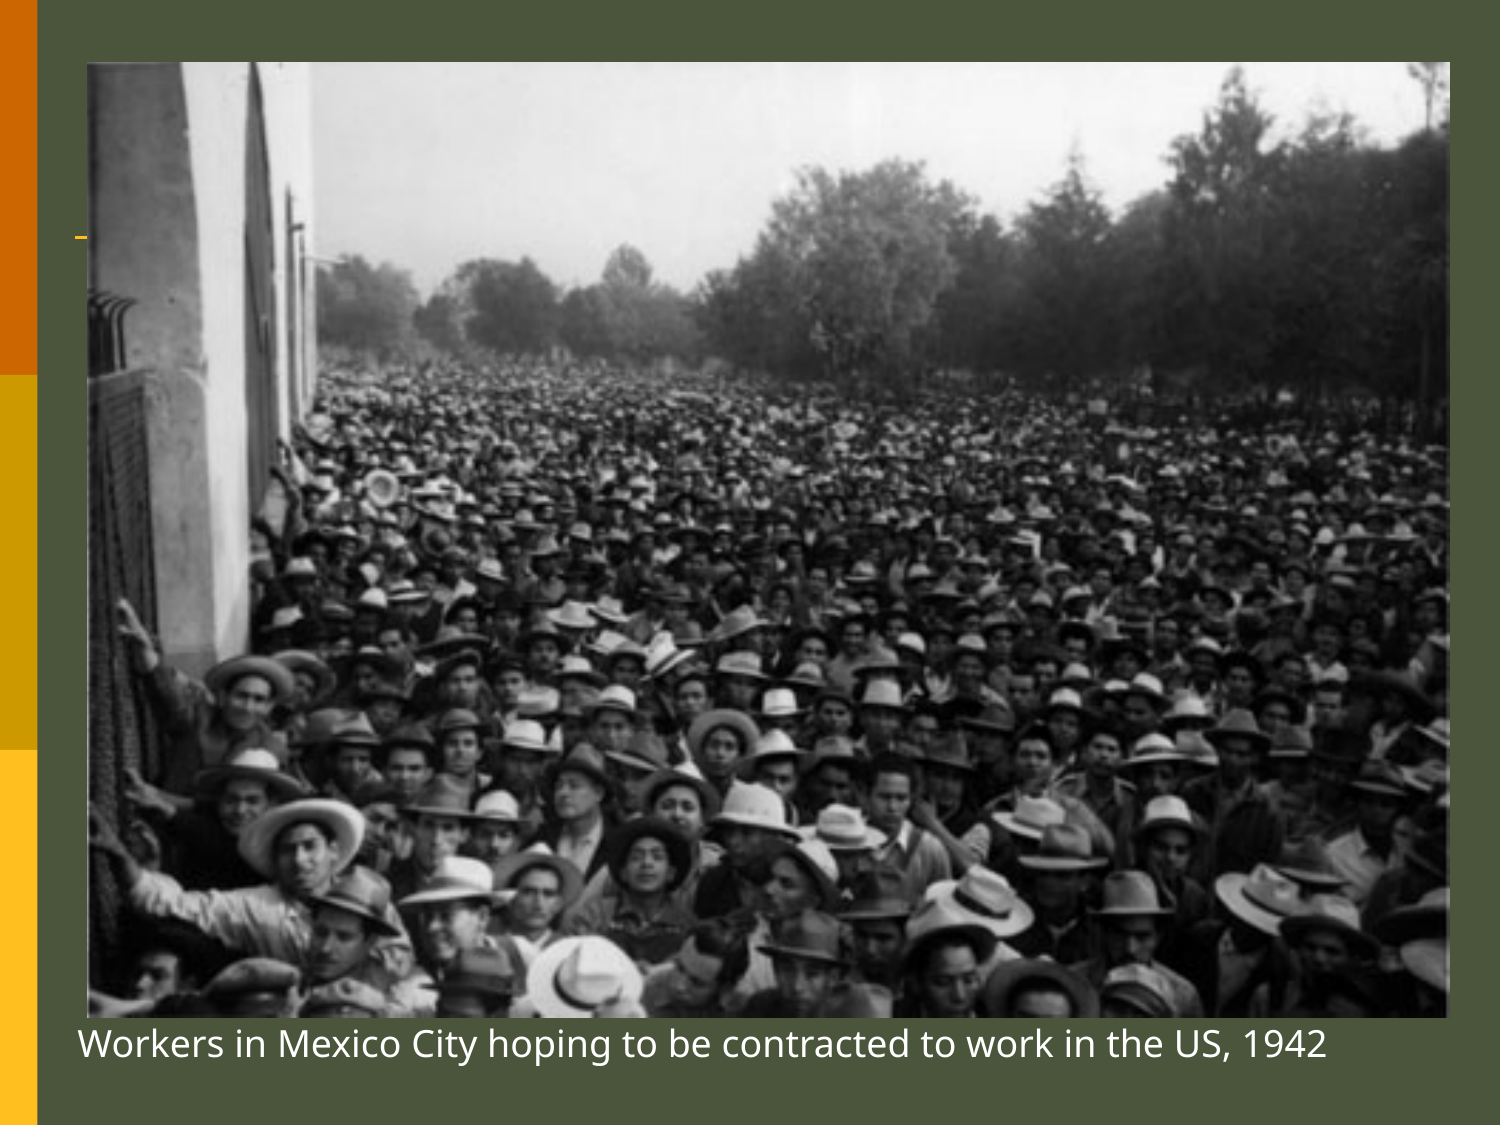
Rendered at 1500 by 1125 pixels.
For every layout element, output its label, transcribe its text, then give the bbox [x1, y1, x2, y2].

text_box Workers in Mexico City hoping to be contracted to work in the US, 1942 [62, 1012, 1454, 1073]
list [87, 62, 1451, 1018]
